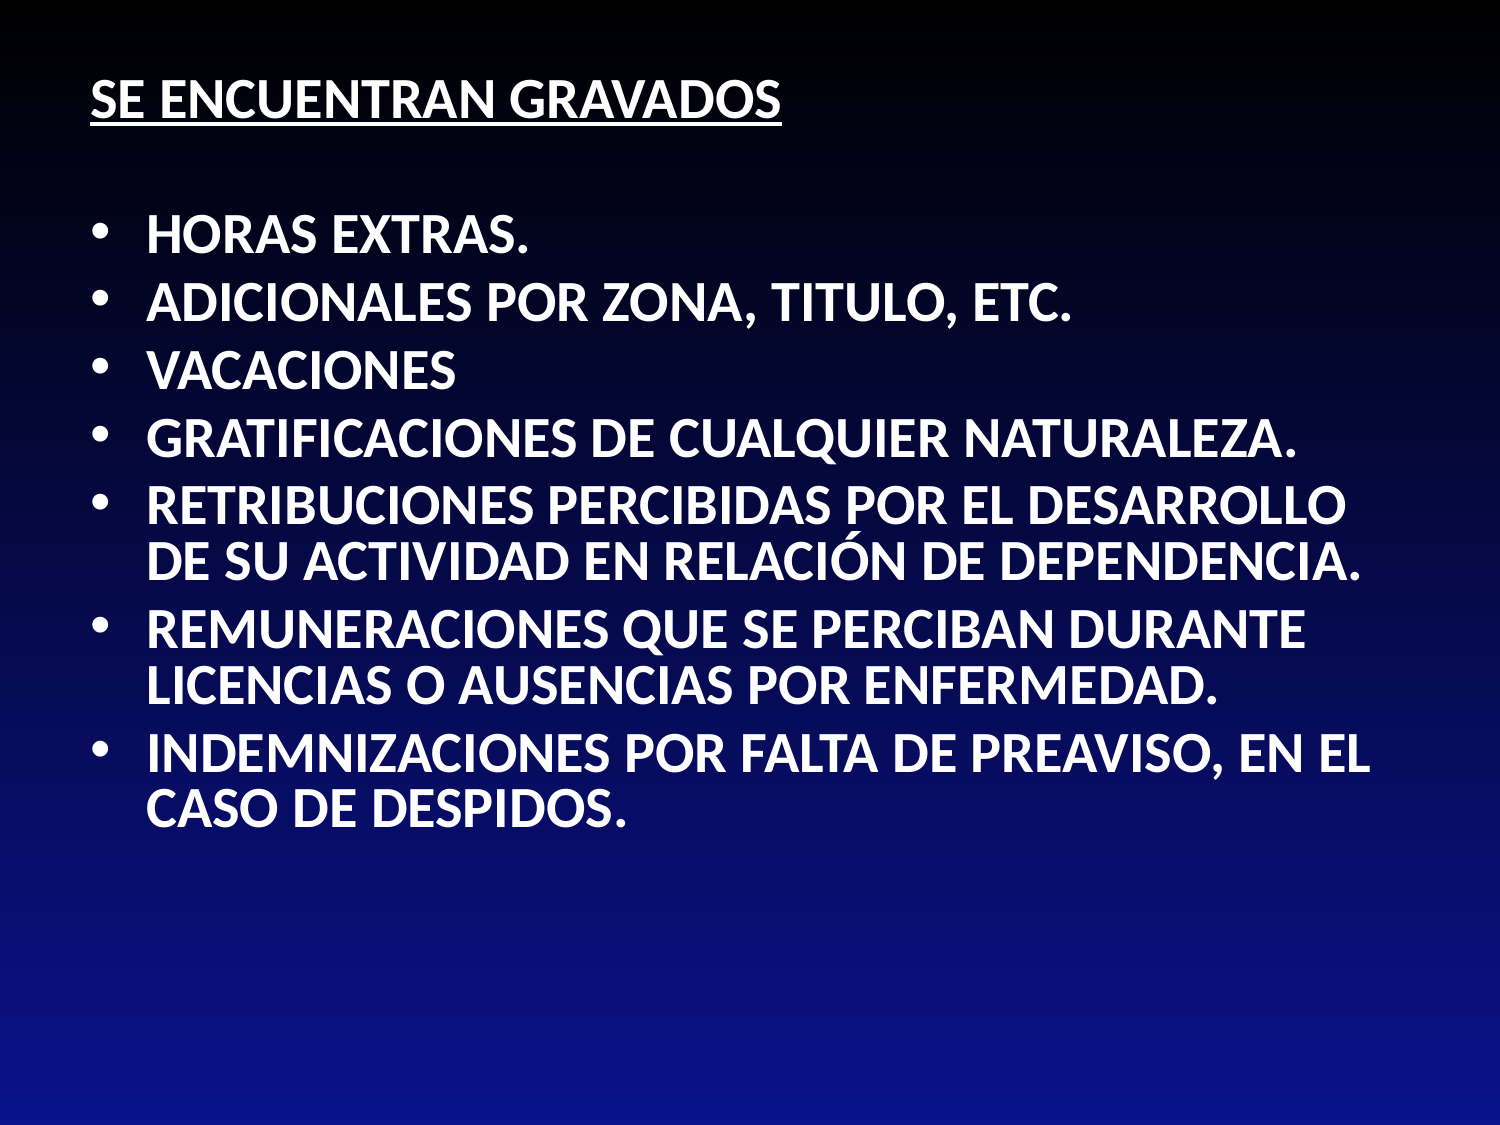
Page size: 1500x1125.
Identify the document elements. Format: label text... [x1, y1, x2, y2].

list SE ENCUENTRAN GRAVADOS HORAS EXTRAS. ADICIONALES POR ZONA, TITULO, ETC. VACACIONES GRATIFICACIONES DE CUALQUIER NATURALEZA. RETRIBUCIONES PERCIBIDAS POR EL DESARROLLO DE SU ACTIVIDAD EN RELACIÓN DE DEPENDENCIA. REMUNERACIONES QUE SE PERCIBAN DURANTE LICENCIAS O AUSENCIAS POR ENFERMEDAD. INDEMNIZACIONES POR FALTA DE PREAVISO, EN EL CASO DE DESPIDOS. [74, 66, 1426, 1006]
